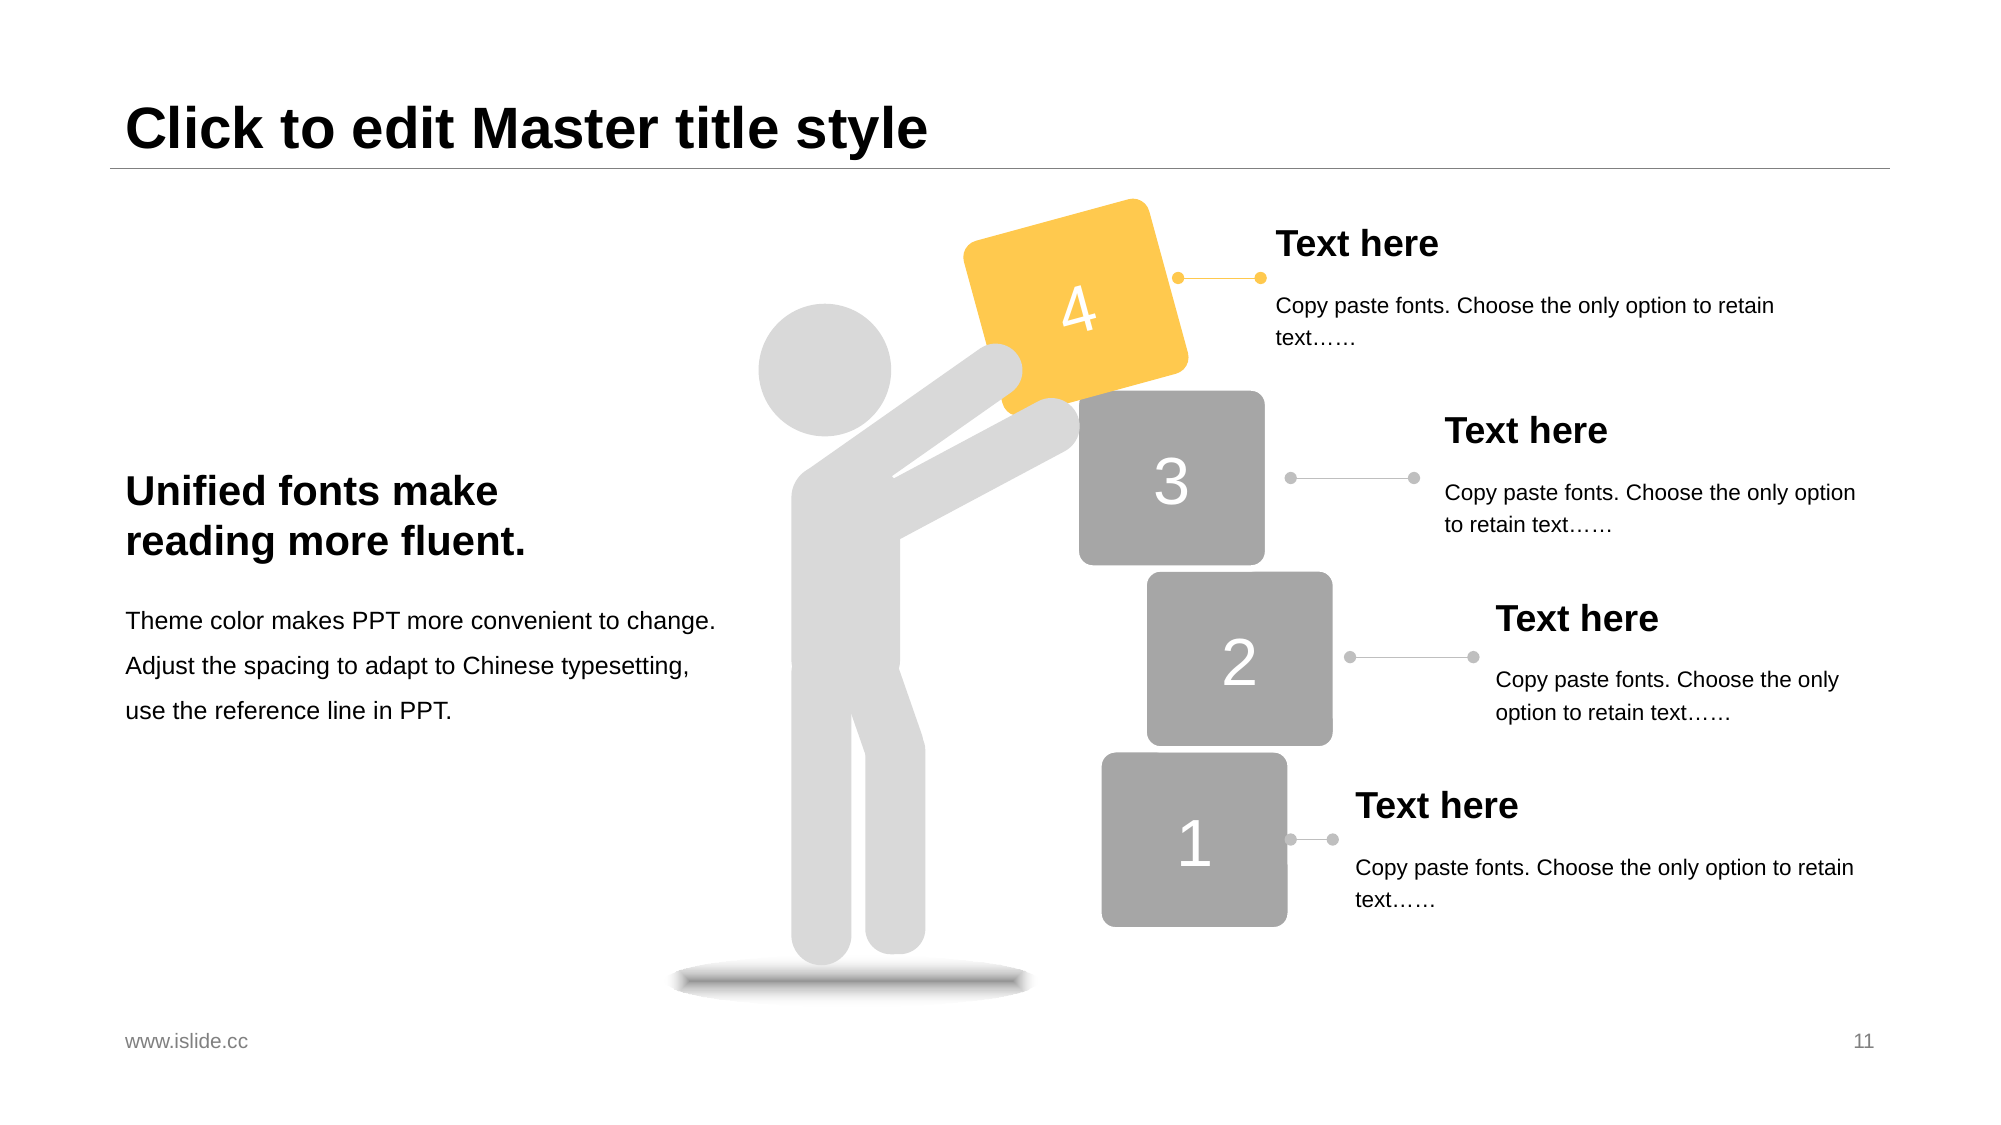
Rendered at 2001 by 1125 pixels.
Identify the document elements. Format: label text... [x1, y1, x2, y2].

footer www.islide.cc [109, 1023, 790, 1058]
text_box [110, 205, 1890, 1007]
title Click to edit Master title style [109, 0, 1890, 169]
slide_number 11 [1412, 1023, 1890, 1058]
